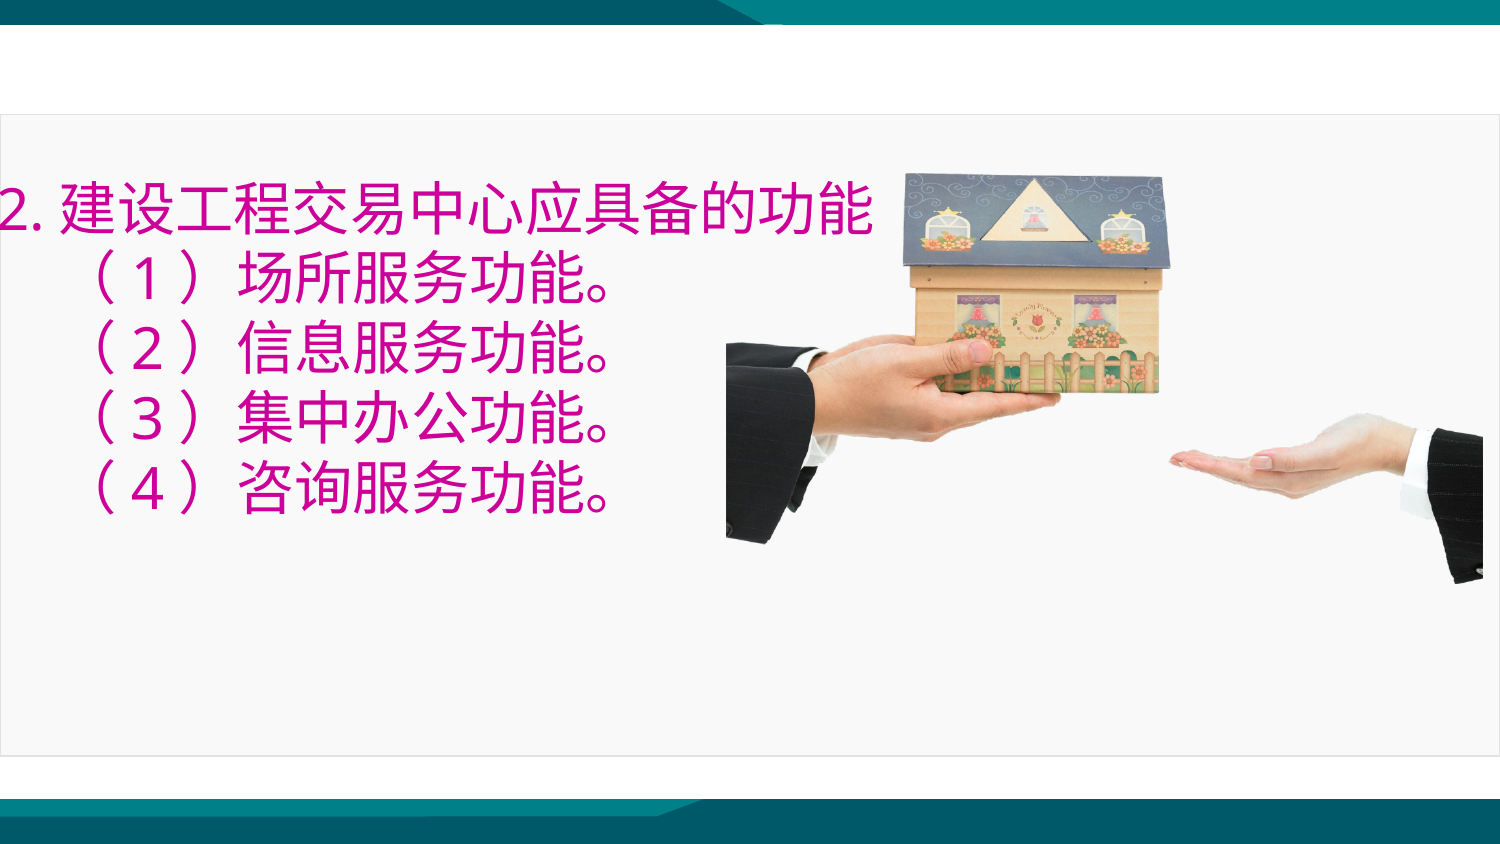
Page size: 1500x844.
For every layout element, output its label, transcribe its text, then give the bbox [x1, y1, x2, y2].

picture [726, 173, 1483, 584]
title [164, 10, 1500, 109]
text_box 2.建设工程交易中心应具备的功能 （1）场所服务功能。 （2）信息服务功能。 （3）集中办公功能。 （4）咨询服务功能。 [0, 138, 703, 555]
